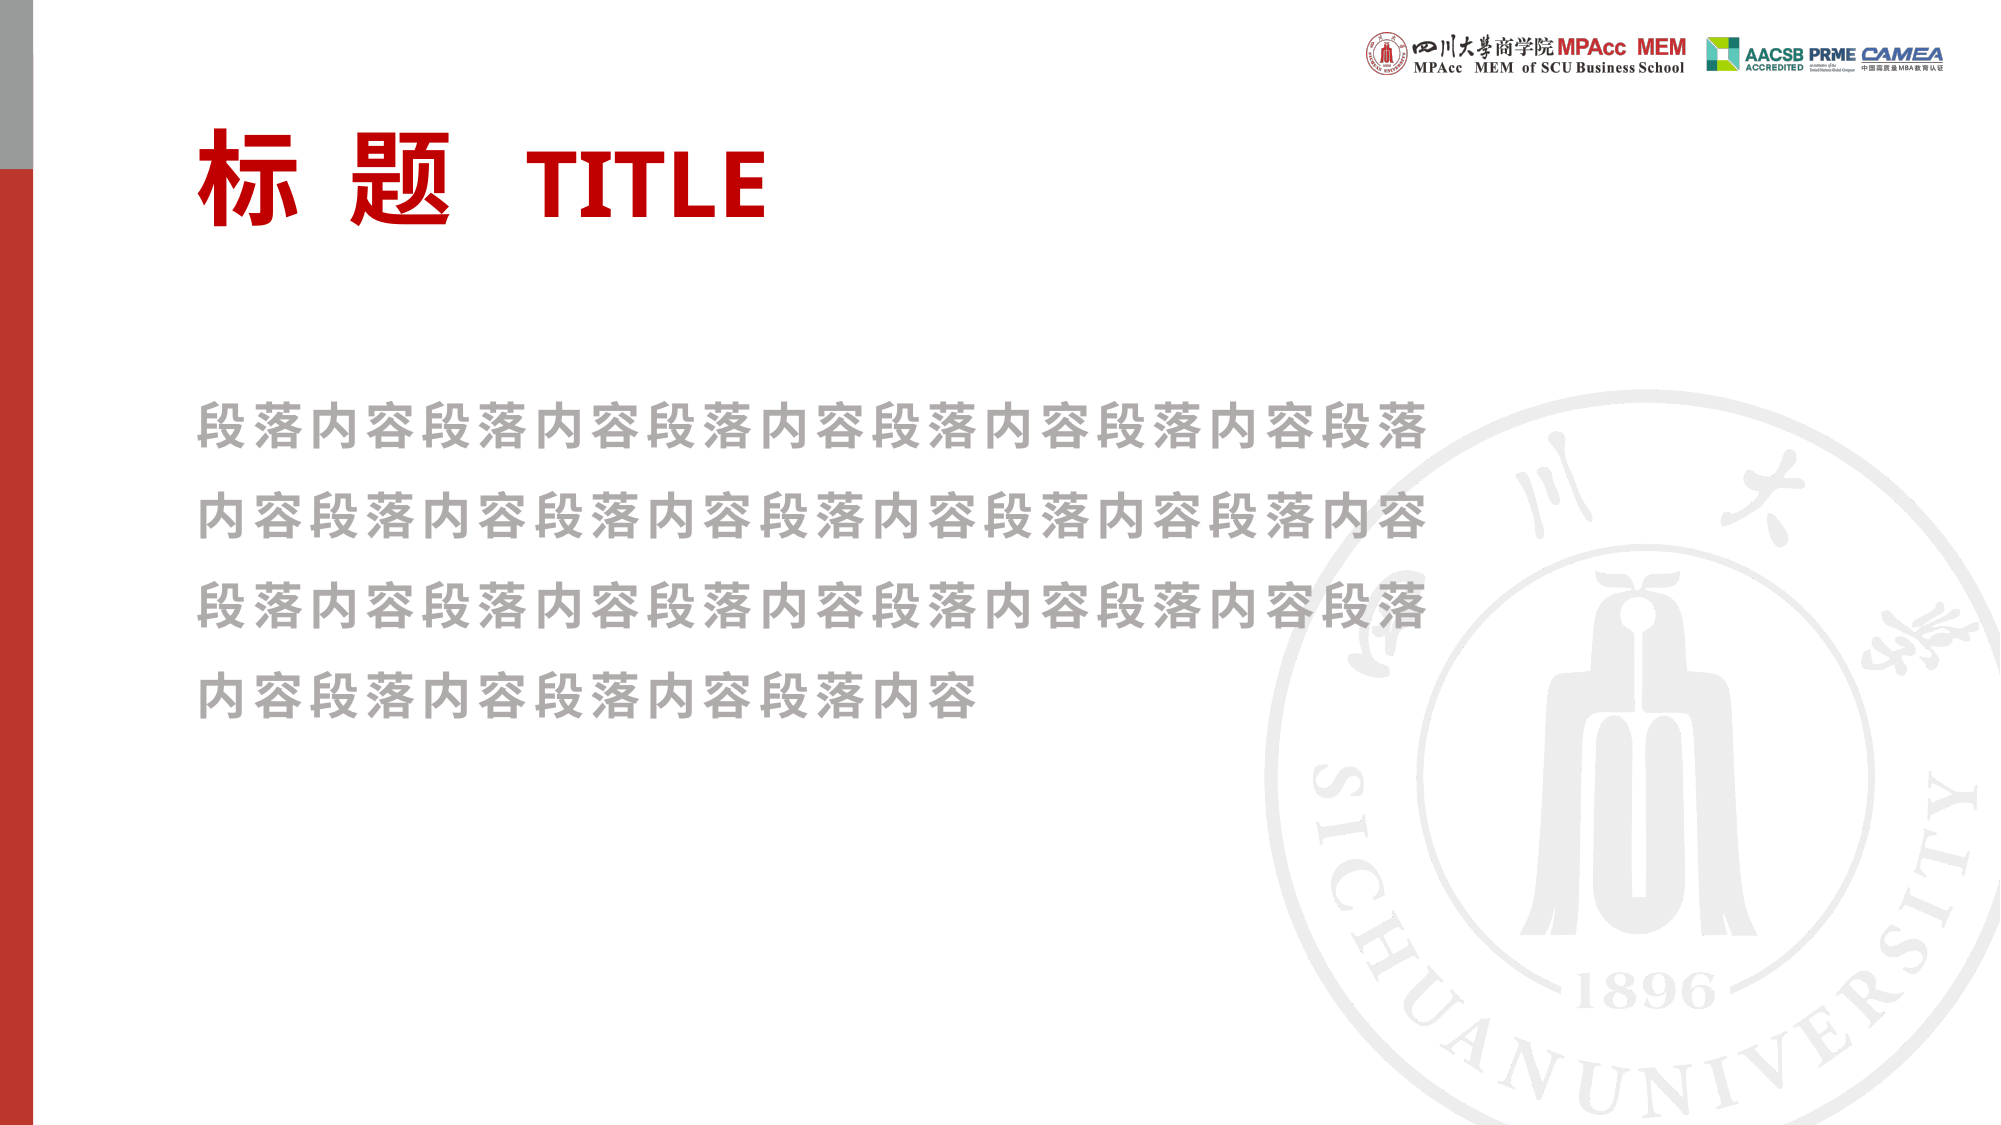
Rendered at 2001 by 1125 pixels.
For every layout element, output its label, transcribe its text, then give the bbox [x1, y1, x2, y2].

text_box 标 题 TITLE [182, 43, 987, 246]
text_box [0, 0, 34, 1125]
picture [1366, 32, 1943, 75]
picture [1264, 389, 2000, 1125]
text_box 段落内容段落内容段落内容段落内容段落内容段落内容段落内容段落内容段落内容段落内容段落内容段落内容段落内容段落内容段落内容段落内容段落内容段落内容段落内容段落内容 [182, 356, 1460, 822]
